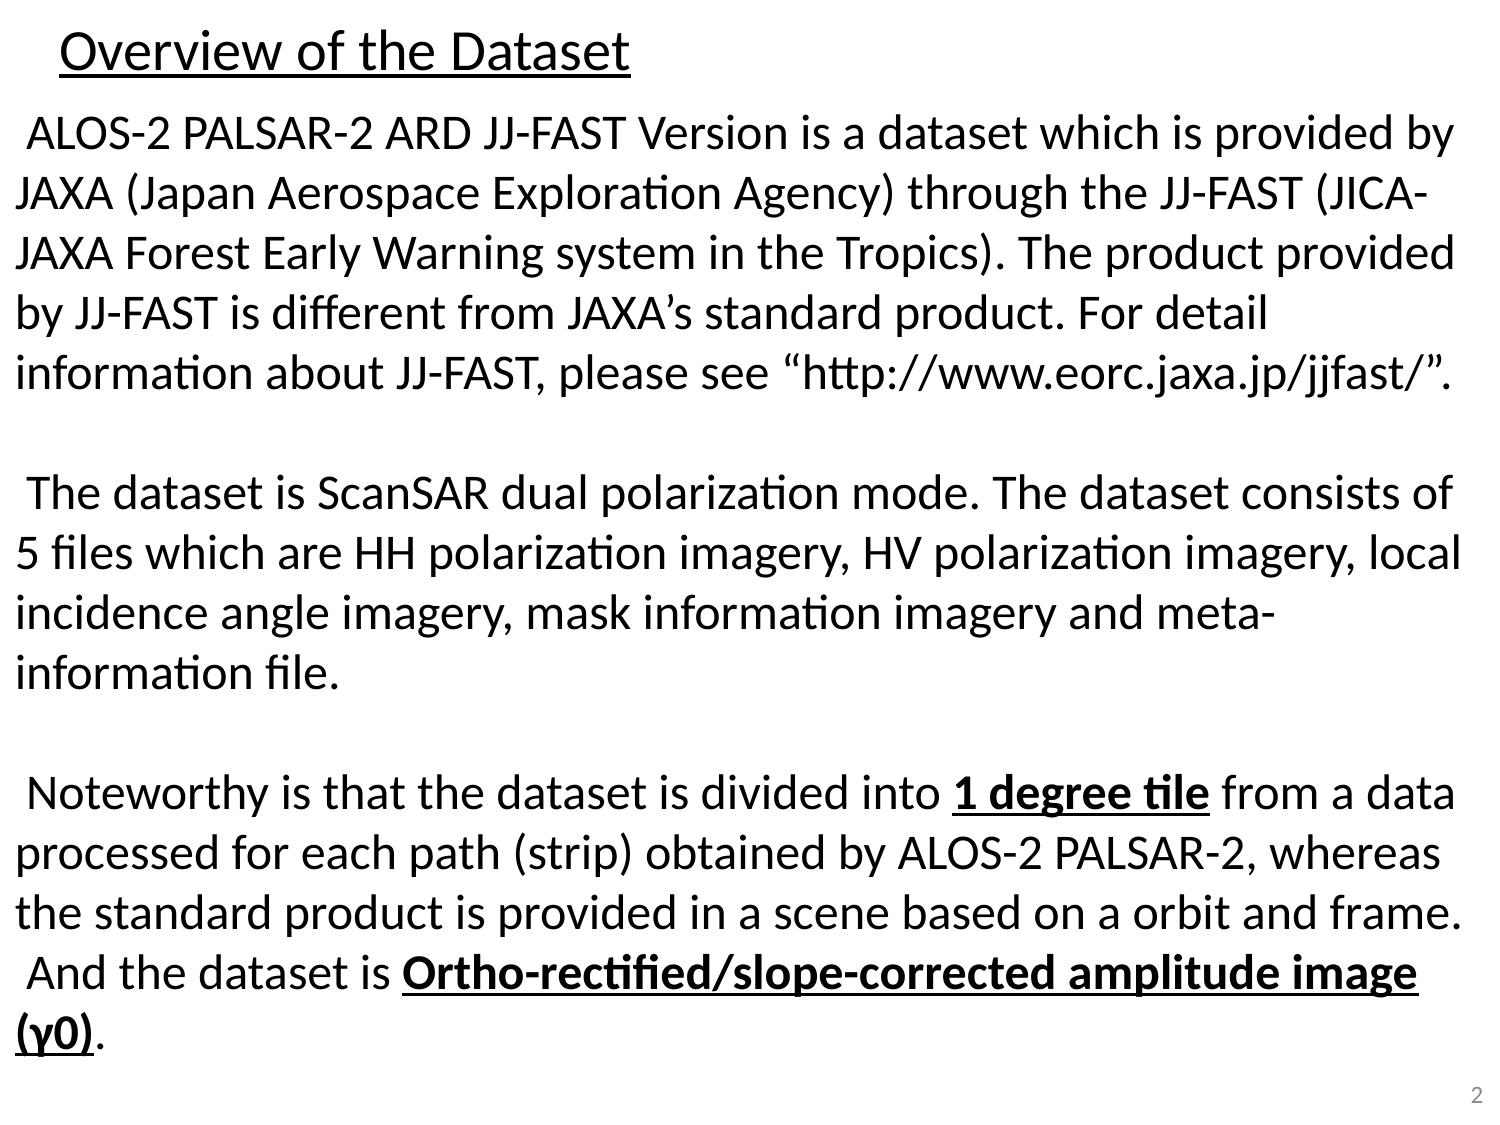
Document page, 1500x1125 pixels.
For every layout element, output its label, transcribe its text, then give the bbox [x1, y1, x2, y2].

text_box ALOS-2 PALSAR-2 ARD JJ-FAST Version is a dataset which is provided by JAXA (Japan Aerospace Exploration Agency) through the JJ-FAST (JICA-JAXA Forest Early Warning system in the Tropics). The product provided by JJ-FAST is different from JAXA’s standard product. For detail information about JJ-FAST, please see “http://www.eorc.jaxa.jp/jjfast/”. The dataset is ScanSAR dual polarization mode. The dataset consists of 5 files which are HH polarization imagery, HV polarization imagery, local incidence angle imagery, mask information imagery and meta-information file. Noteworthy is that the dataset is divided into 1 degree tile from a data processed for each path (strip) obtained by ALOS-2 PALSAR-2, whereas the standard product is provided in a scene based on a orbit and frame. And the dataset is Ortho-rectified/slope-corrected amplitude image (γ0). [0, 91, 1500, 1067]
slide_number 2 [1160, 1063, 1499, 1124]
text_box Overview of the Dataset [44, 4, 647, 90]
